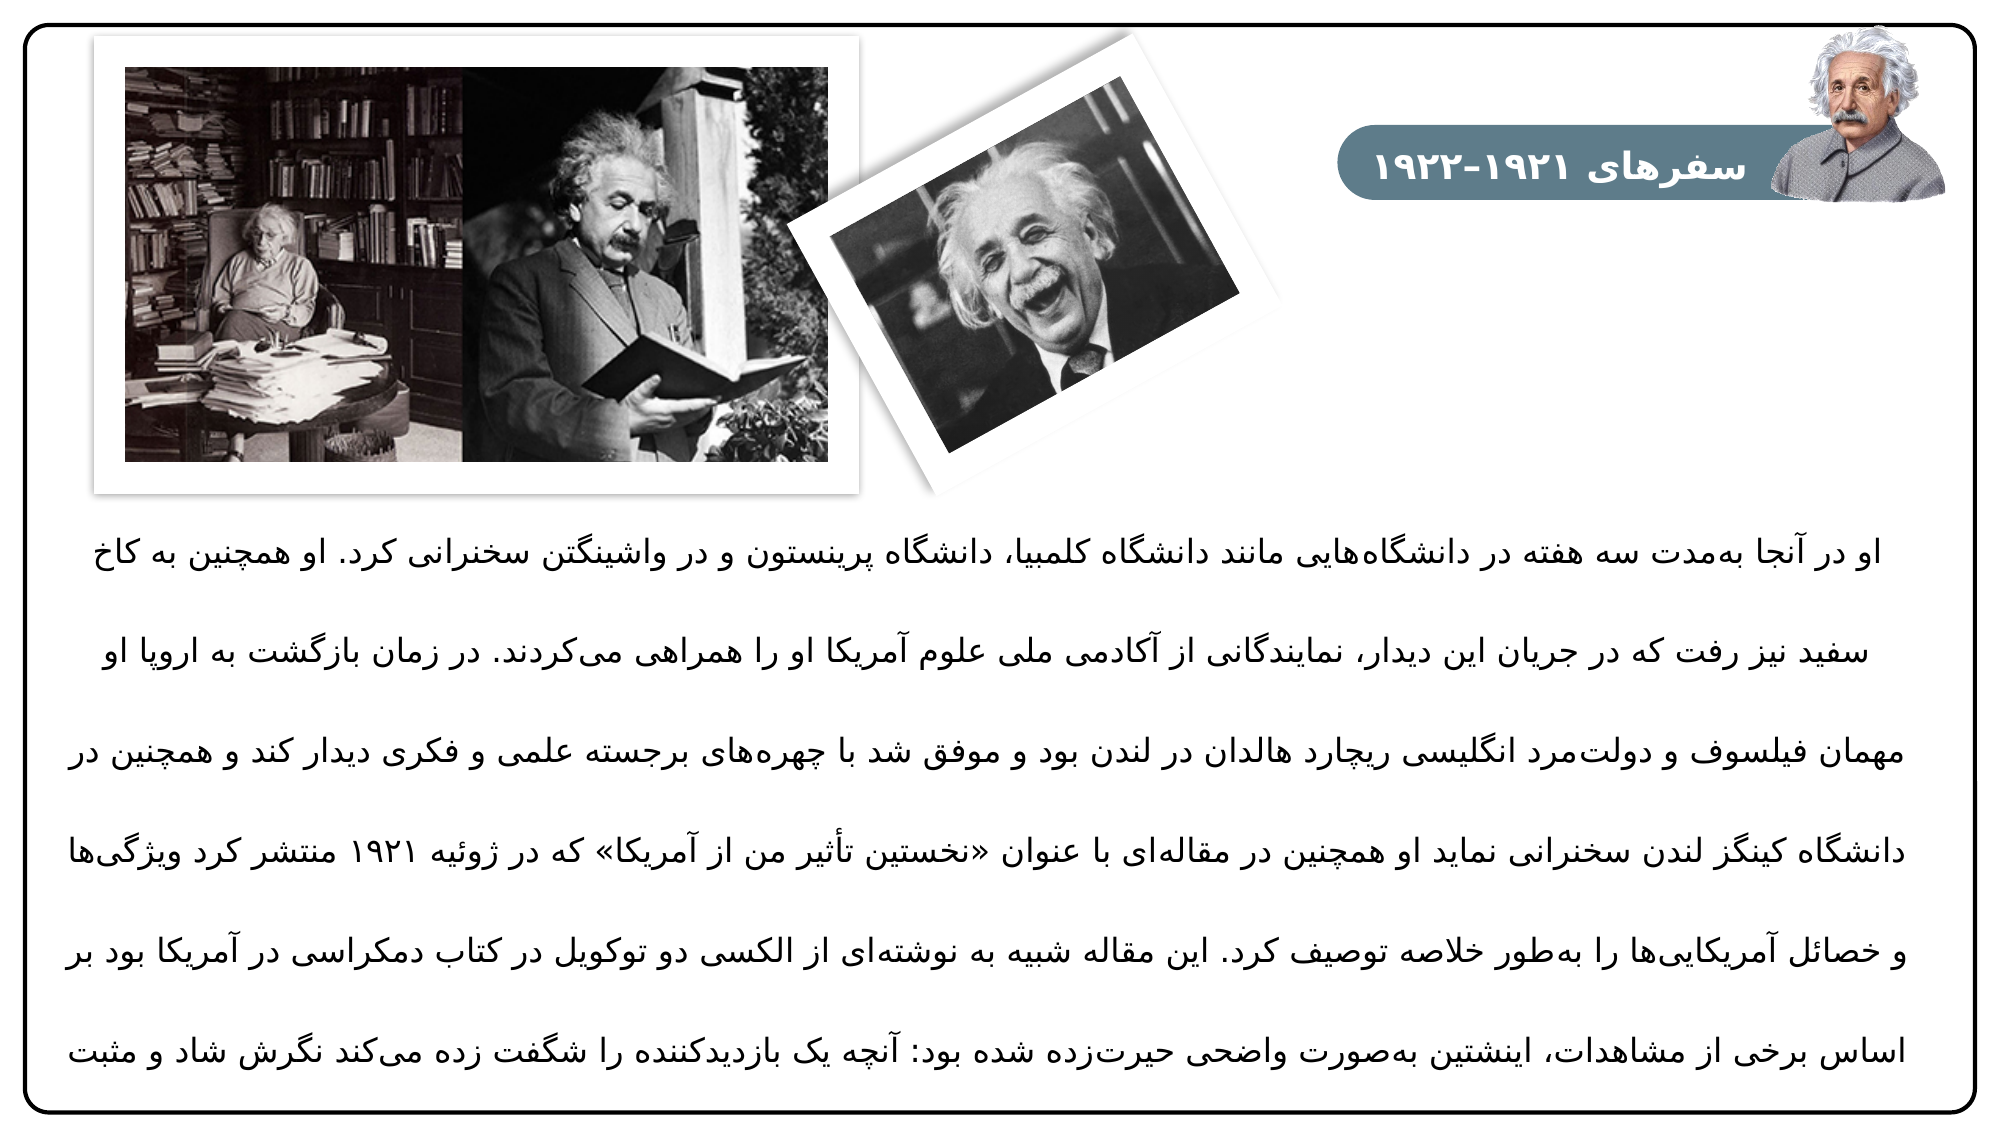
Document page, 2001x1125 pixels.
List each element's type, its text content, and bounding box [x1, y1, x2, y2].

text_box ۱۹۲۲–۱۹۲۱ سفرهای خارجی [1337, 112, 1763, 263]
list او در آنجا به‌مدت سه هفته در دانشگاه‌هایی مانند دانشگاه کلمبیا، دانشگاه پرینستون و در واشینگتن سخنرانی کرد. او همچنین به کاخ سفید نیز رفت که در جریان این دیدار، نمایندگانی از آکادمی ملی علوم آمریکا او را همراهی می‌کردند. در زمان بازگشت به اروپا او مهمان فیلسوف و دولت‌مرد انگلیسی ریچارد هالدان در لندن بود و موفق شد با چهره‌های برجسته علمی و فکری دیدار کند و همچنین در دانشگاه کینگز لندن سخنرانی نماید او همچنین در مقاله‌ای با عنوان «نخستین تأثیر من از آمریکا» که در ژوئیه ۱۹۲۱ منتشر کرد ویژگی‌ها و خصائل آمریکایی‌ها را به‌طور خلاصه توصیف کرد. این مقاله شبیه به نوشته‌ای از الکسی دو توکویل در کتاب دمکراسی در آمریکا بود بر اساس برخی از مشاهدات، اینشتین به‌صورت واضحی حیرت‌زده شده بود: آنچه یک بازدیدکننده را شگفت زده می‌کند نگرش شاد و مثبت به زندگی آن‌هاست. [50, 462, 1925, 1075]
picture [1761, 14, 1954, 213]
picture [830, 77, 1239, 453]
picture [124, 66, 829, 463]
